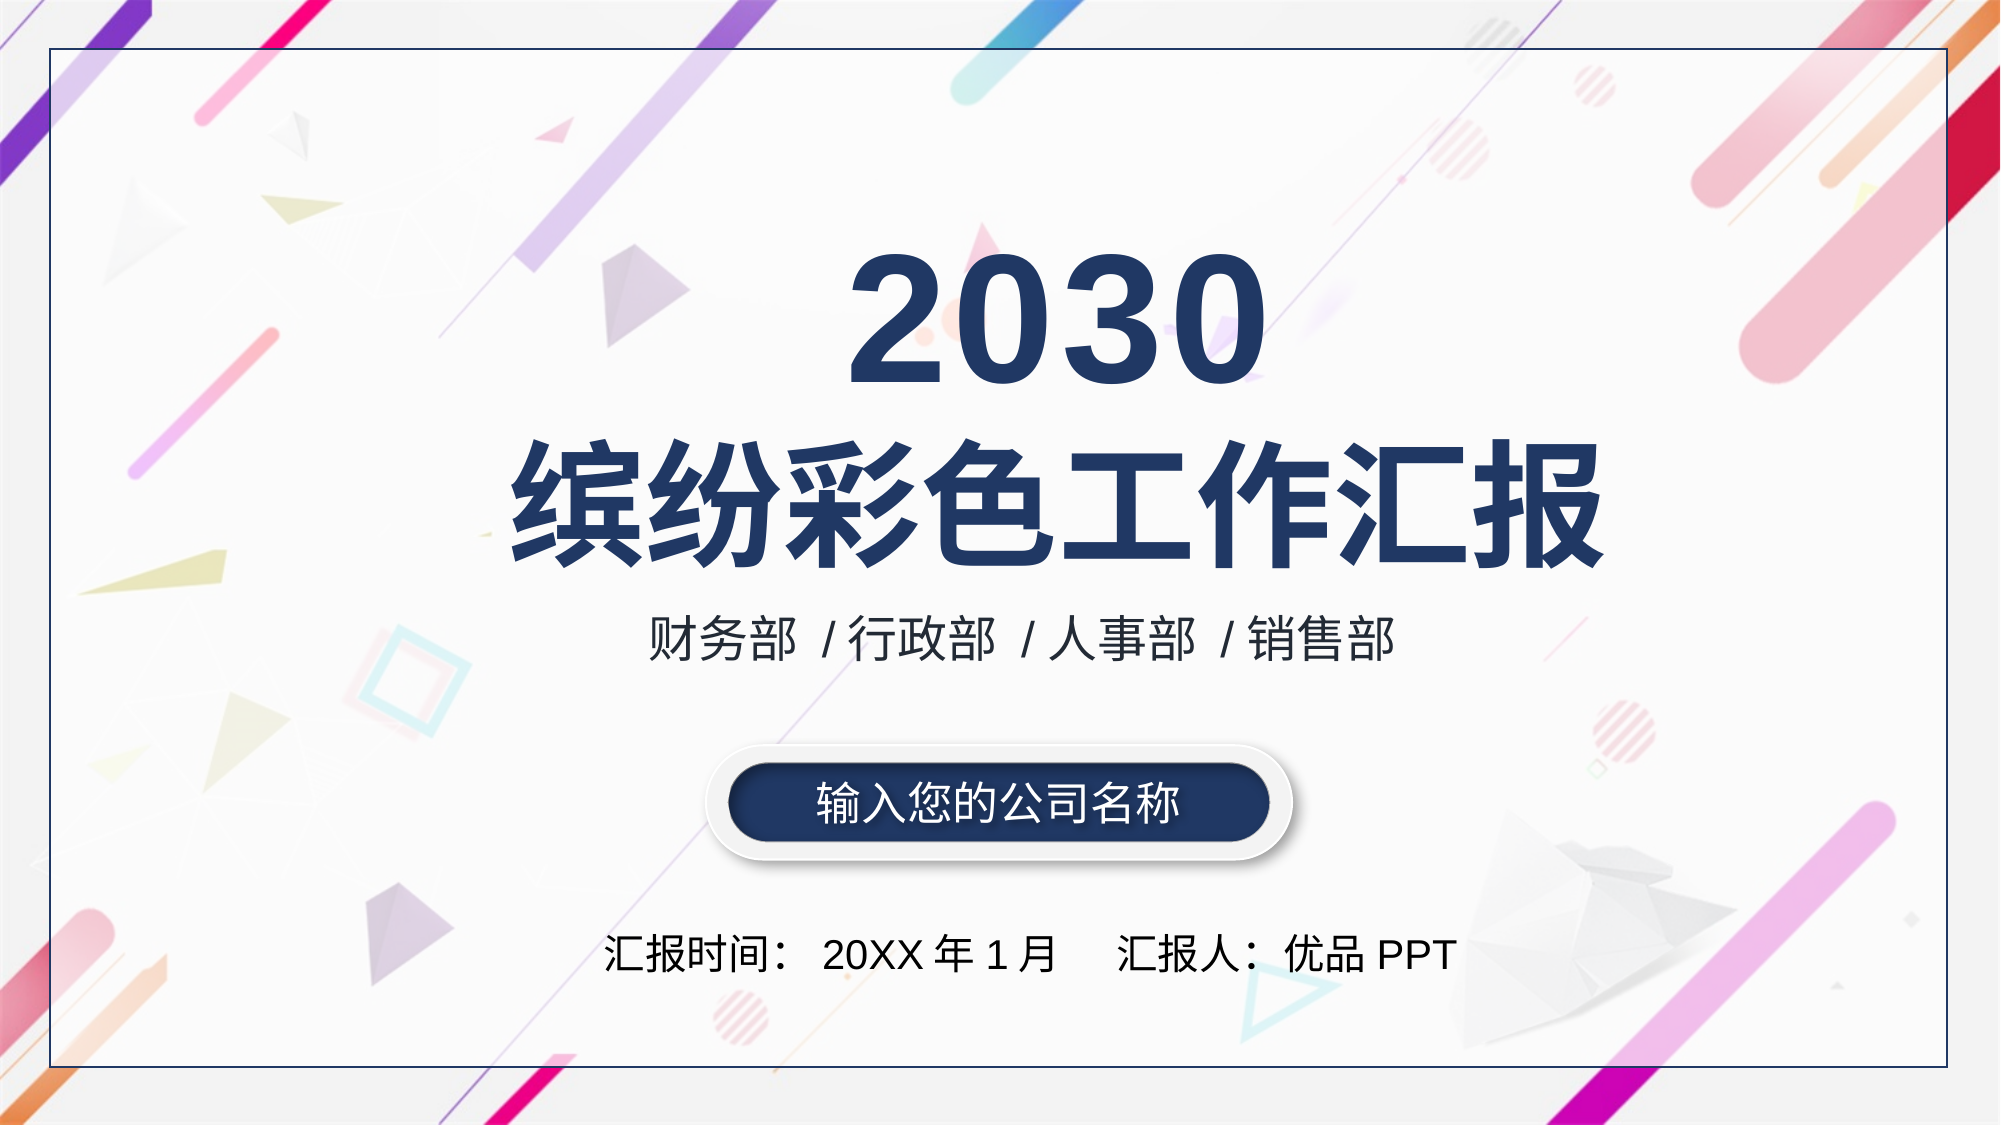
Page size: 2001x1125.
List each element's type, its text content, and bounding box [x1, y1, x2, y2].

picture [0, 0, 2001, 1125]
text_box [49, 48, 1948, 1068]
text_box 汇报时间：20XX年1月 汇报人：优品PPT [588, 920, 1473, 986]
text_box 财务部 /行政部 /人事部 /销售部 [628, 597, 1417, 678]
text_box 2030 缤纷彩色工作汇报 [349, 188, 1768, 594]
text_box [705, 745, 1293, 860]
